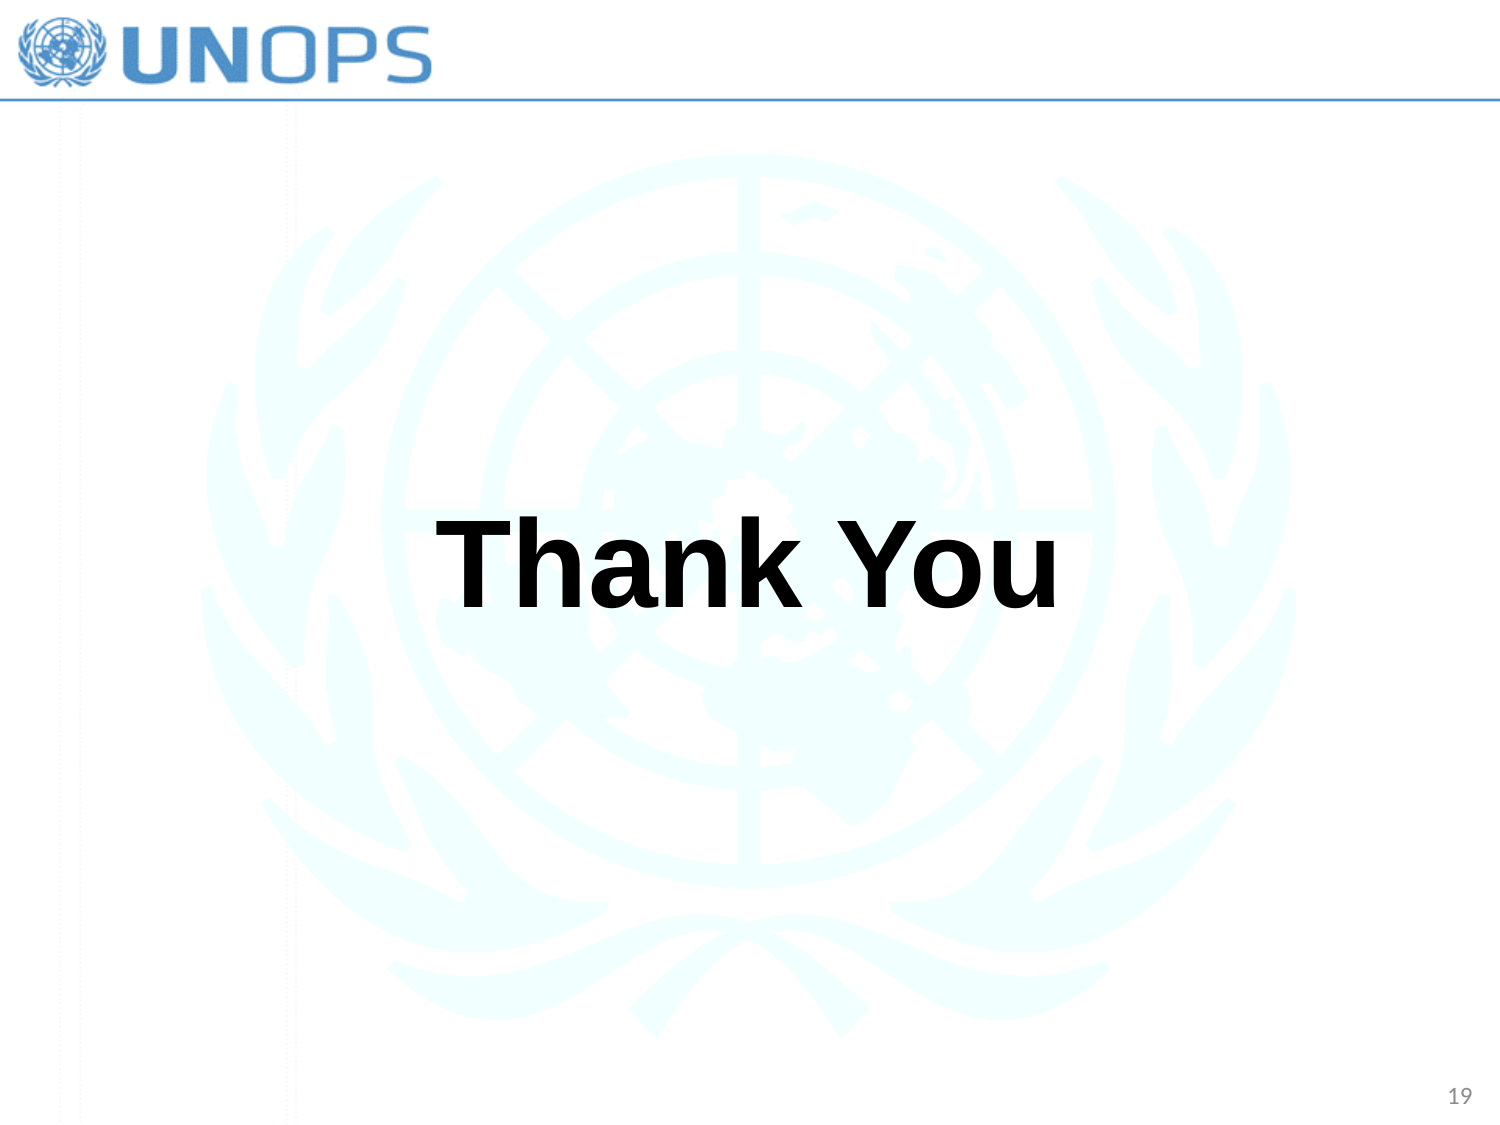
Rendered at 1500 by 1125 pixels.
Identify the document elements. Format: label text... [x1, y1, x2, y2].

slide_number 19 [1137, 1065, 1488, 1125]
picture [0, 102, 1500, 1125]
text_box Thank You [362, 474, 1136, 640]
picture [0, 0, 1500, 98]
